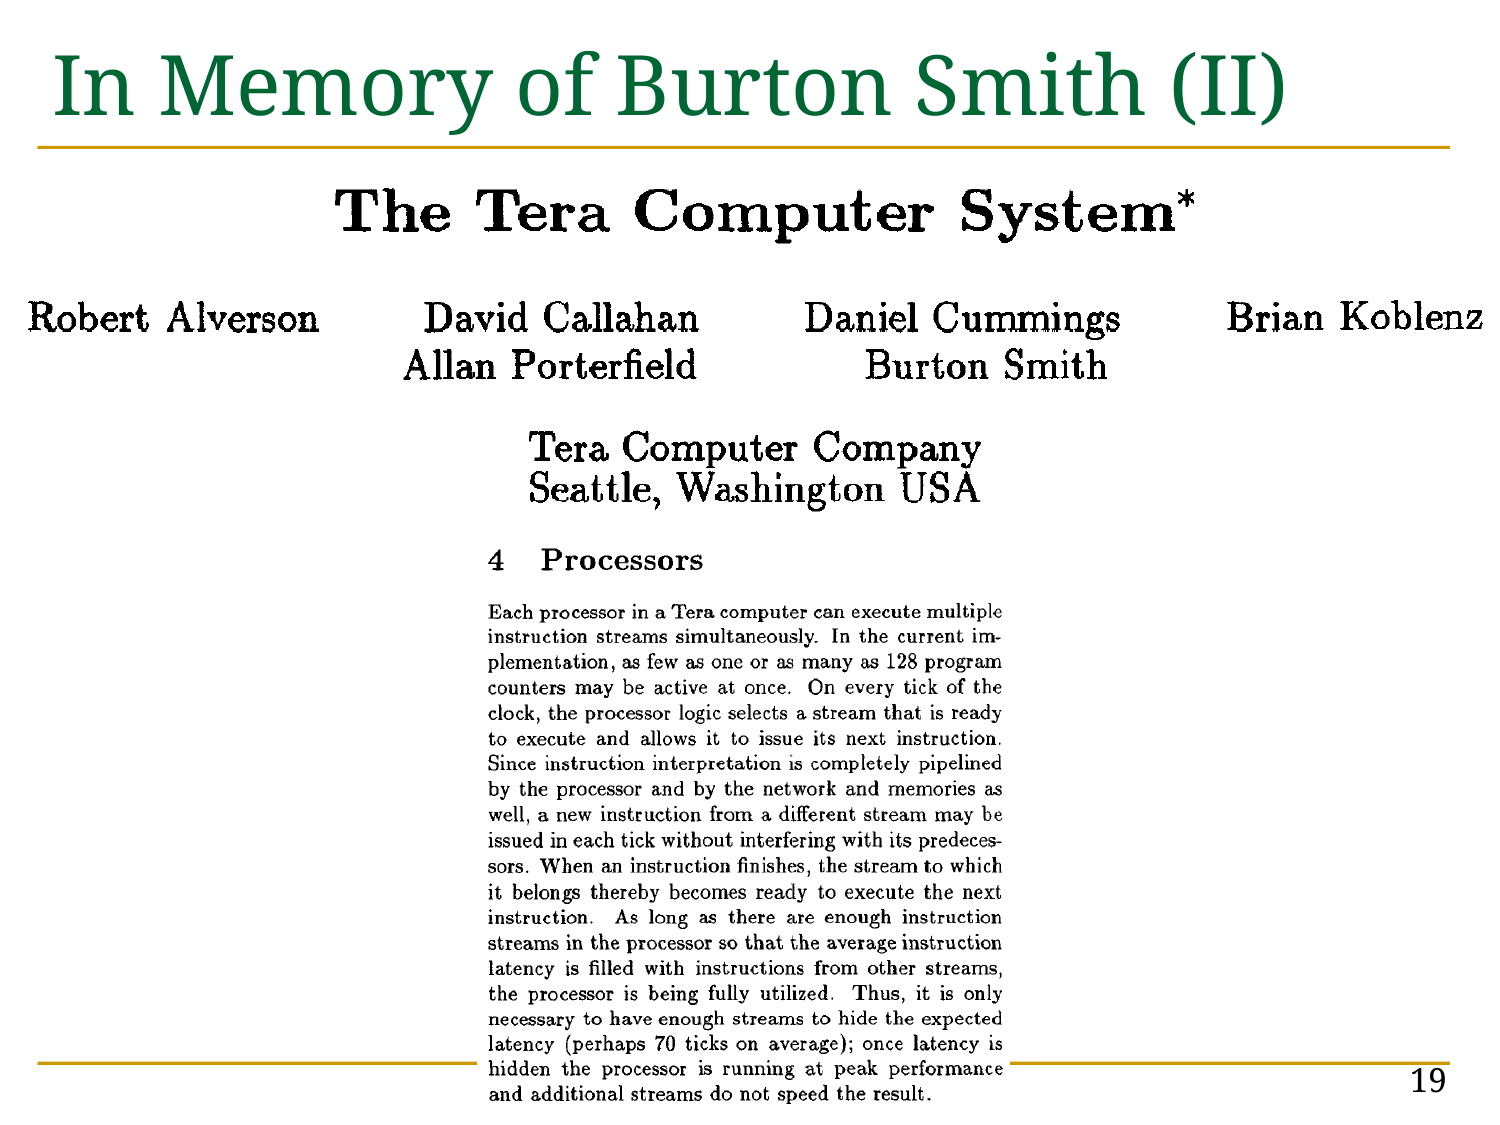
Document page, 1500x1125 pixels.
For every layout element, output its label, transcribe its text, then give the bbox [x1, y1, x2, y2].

slide_number 19 [1111, 1036, 1462, 1112]
title In Memory of Burton Smith (II) [37, 24, 1450, 151]
picture [477, 544, 1010, 1108]
picture [0, 152, 1500, 538]
